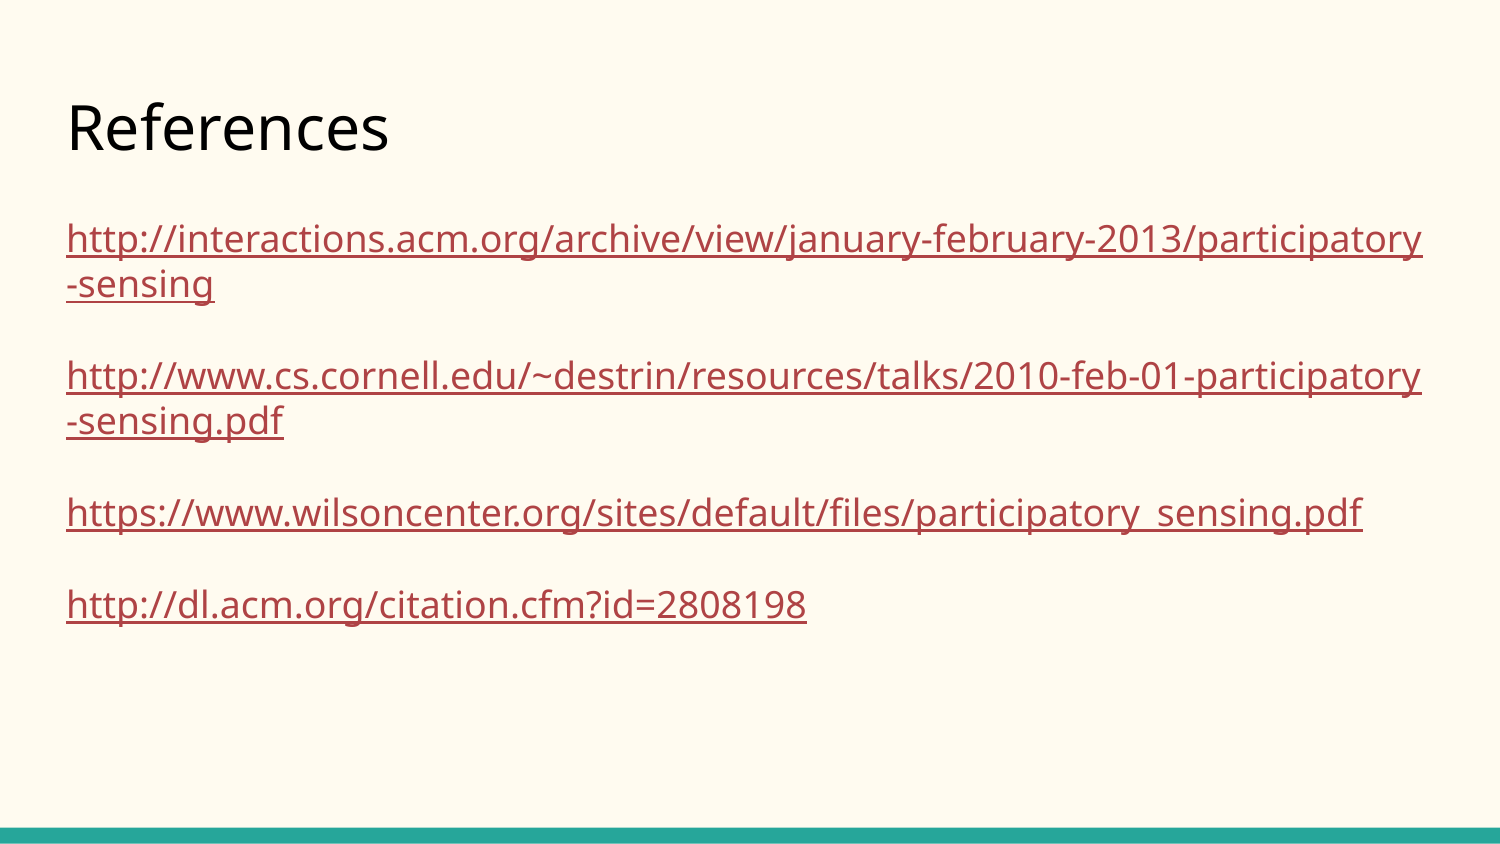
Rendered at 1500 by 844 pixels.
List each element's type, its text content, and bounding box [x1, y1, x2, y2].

list http://interactions.acm.org/archive/view/january-february-2013/participatory-sensing http://www.cs.cornell.edu/~destrin/resources/talks/2010-feb-01-participatory-sensing.pdf https://www.wilsoncenter.org/sites/default/files/participatory_sensing.pdf http://dl.acm.org/citation.cfm?id=2808198 [51, 192, 1449, 750]
title References [51, 72, 1449, 174]
